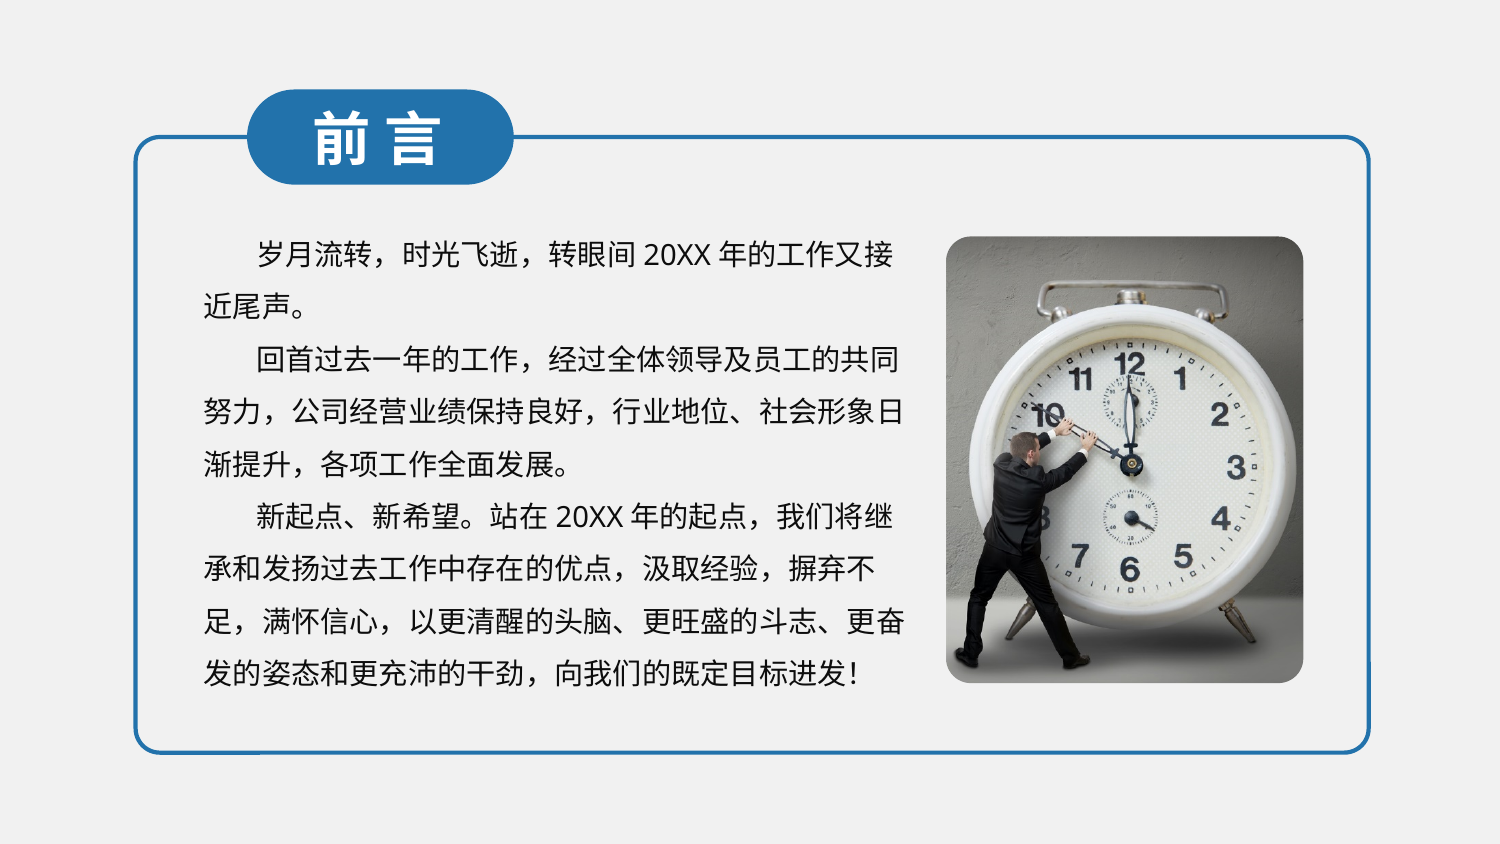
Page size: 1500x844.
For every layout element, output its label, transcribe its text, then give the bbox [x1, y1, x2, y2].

text_box [135, 137, 1369, 753]
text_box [246, 89, 514, 185]
text_box 岁月流转，时光飞逝，转眼间20XX年的工作又接近尾声。 回首过去一年的工作，经过全体领导及员工的共同努力，公司经营业绩保持良好，行业地位、社会形象日渐提升，各项工作全面发展。 新起点、新希望。站在20XX年的起点，我们将继承和发扬过去工作中存在的优点，汲取经验，摒弃不足，满怀信心，以更清醒的头脑、更旺盛的斗志、更奋发的姿态和更充沛的干劲，向我们的既定目标进发！ [194, 214, 916, 696]
picture [945, 236, 1304, 684]
